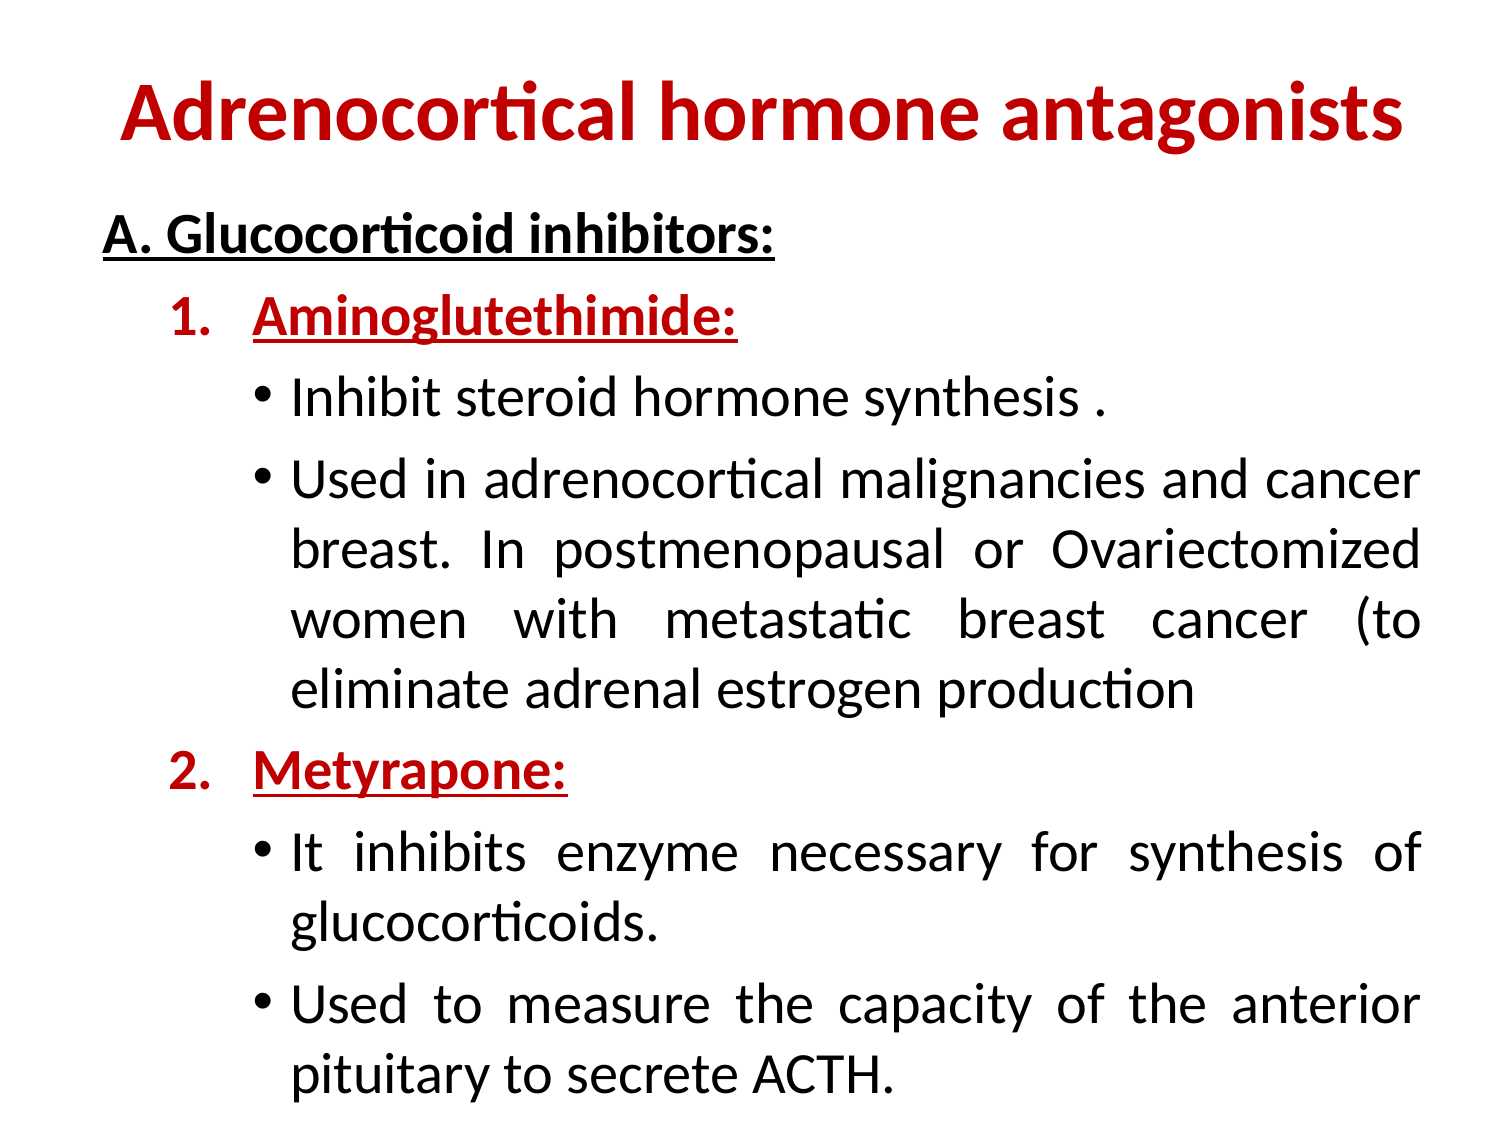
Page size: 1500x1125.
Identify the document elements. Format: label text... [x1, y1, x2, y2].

list A. Glucocorticoid inhibitors: Aminoglutethimide: Inhibit steroid hormone synthesis . Used in adrenocortical malignancies and cancer breast. In postmenopausal or Ovariectomized women with metastatic breast cancer (to eliminate adrenal estrogen production Metyrapone: It inhibits enzyme necessary for synthesis of glucocorticoids. Used to measure the capacity of the anterior pituitary to secrete ACTH. [87, 187, 1438, 938]
title Adrenocortical hormone antagonists [50, 12, 1475, 200]
